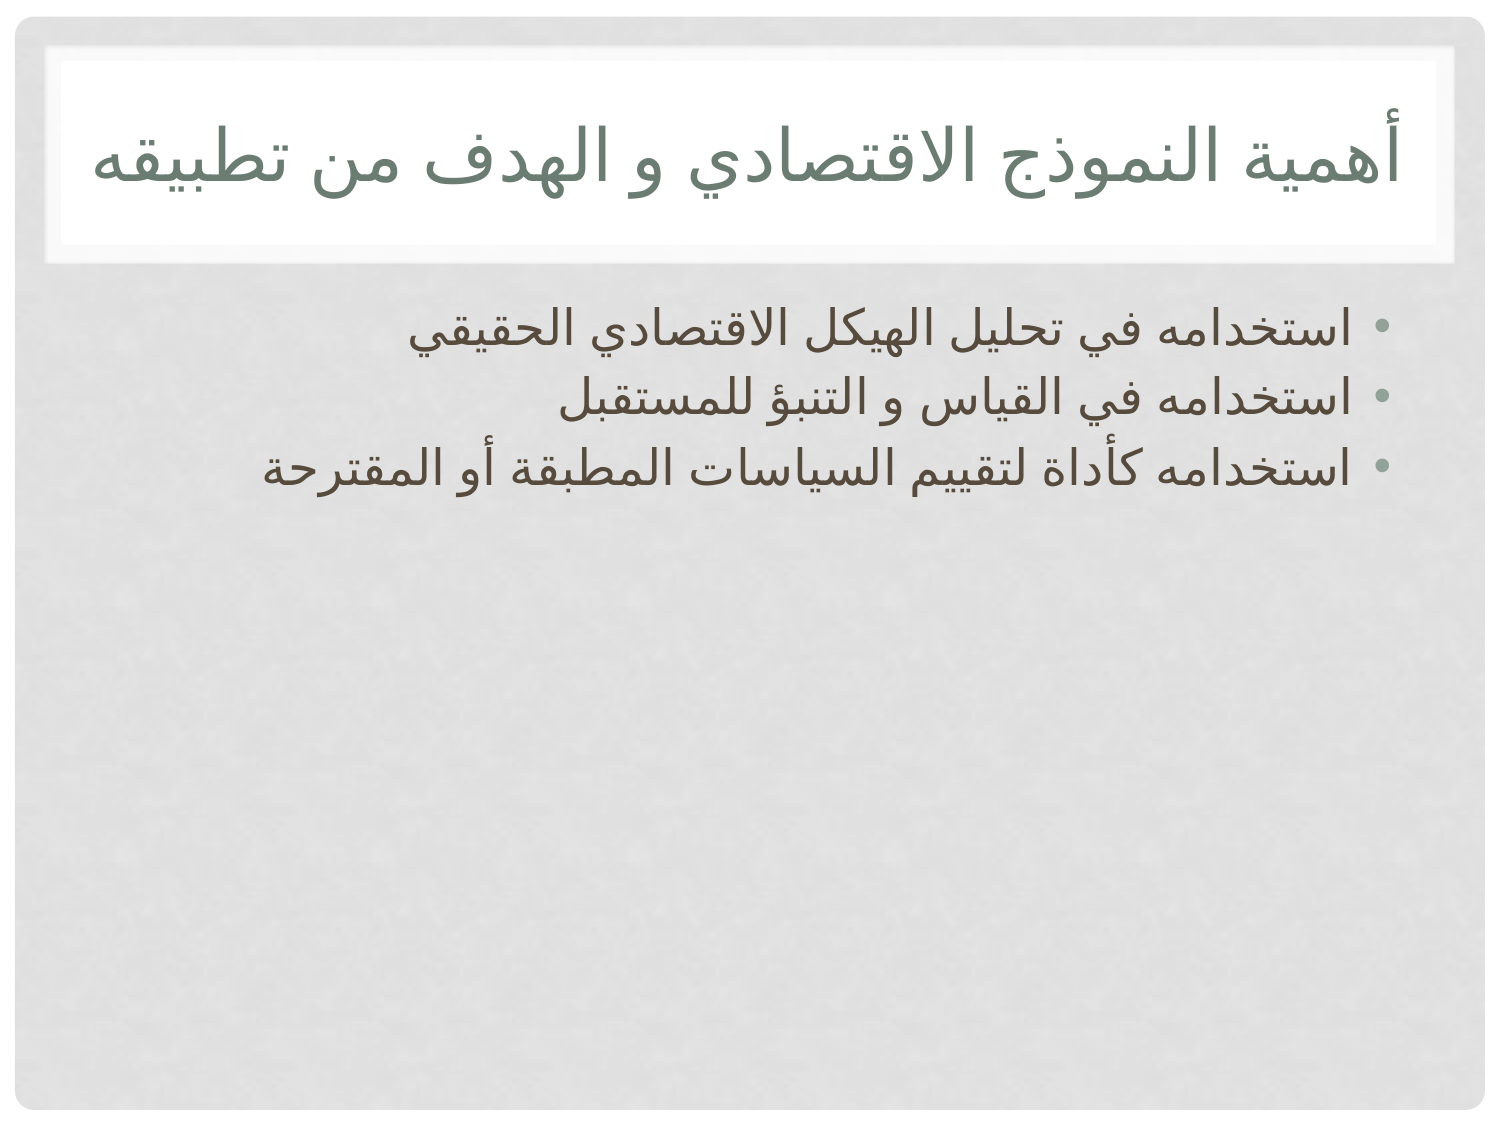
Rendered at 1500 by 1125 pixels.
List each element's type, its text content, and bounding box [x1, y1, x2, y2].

title أهمية النموذج الاقتصادي و الهدف من تطبيقه [69, 66, 1425, 238]
list استخدامه في تحليل الهيكل الاقتصادي الحقيقي استخدامه في القياس و التنبؤ للمستقبل استخدامه كأداة لتقييم السياسات المطبقة أو المقترحة [75, 287, 1425, 1005]
